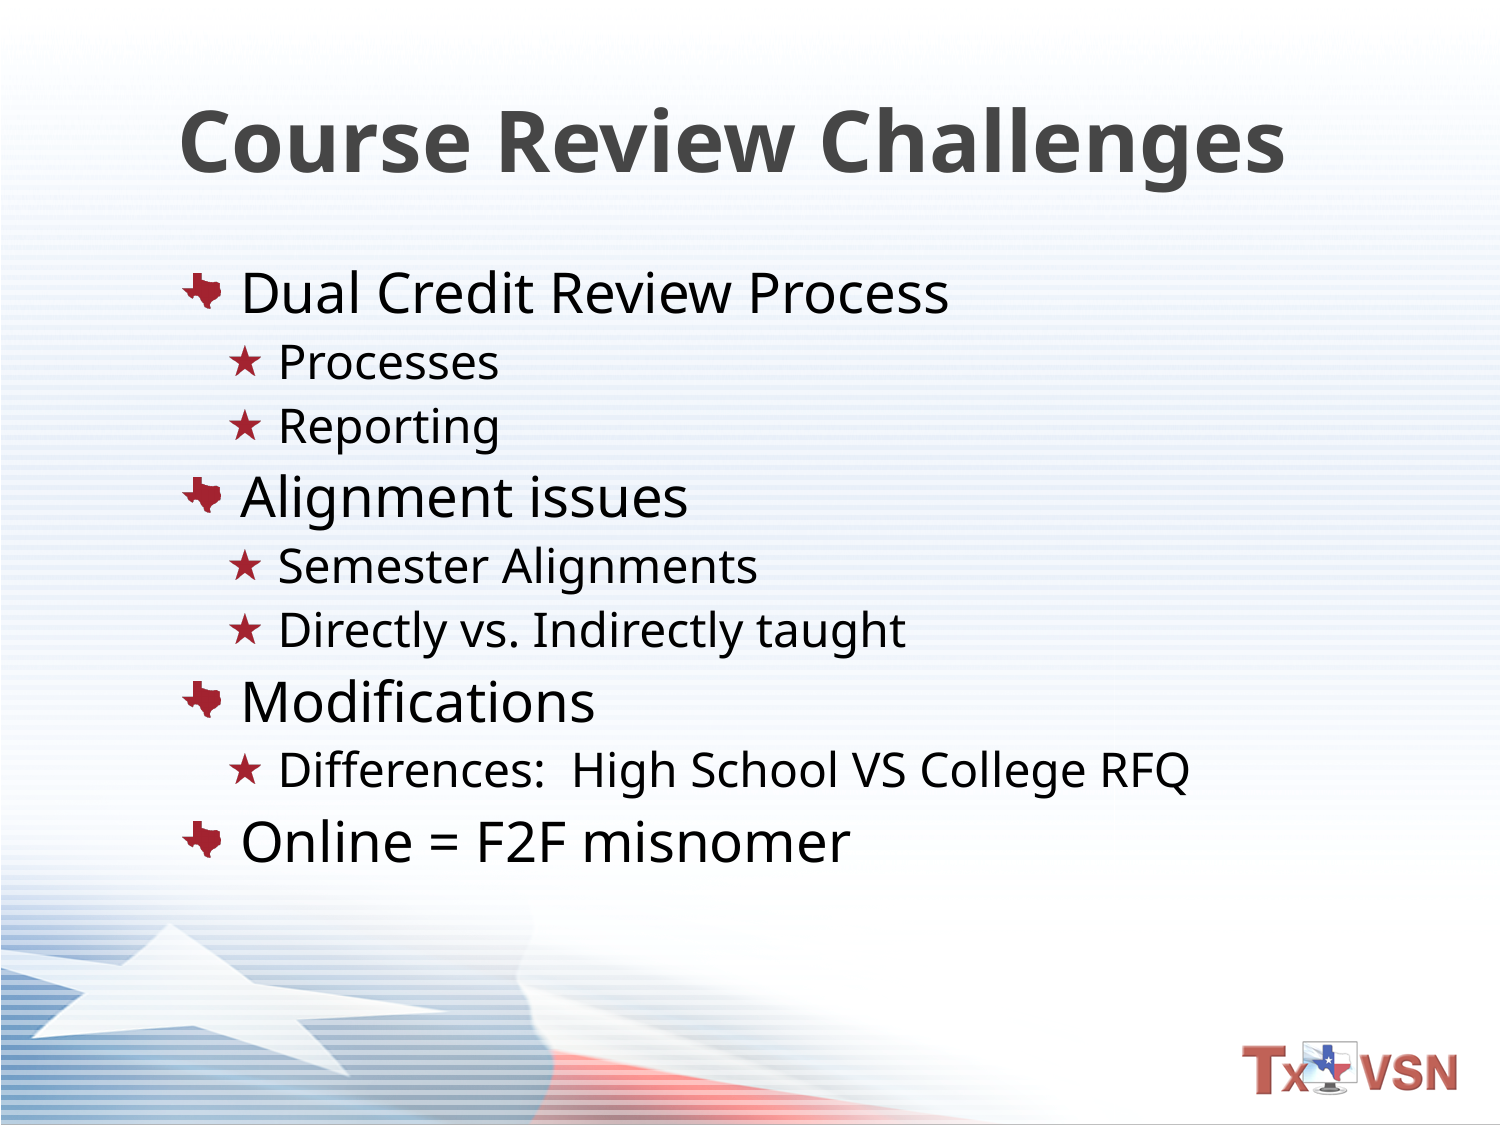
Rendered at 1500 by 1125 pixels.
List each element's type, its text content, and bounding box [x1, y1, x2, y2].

list Dual Credit Review Process Processes Reporting Alignment issues Semester Alignments Directly vs. Indirectly taught Modifications Differences: High School VS College RFQ Online = F2F misnomer [150, 249, 1425, 986]
picture [0, 0, 1500, 1125]
title Course Review Challenges [162, 45, 1425, 233]
